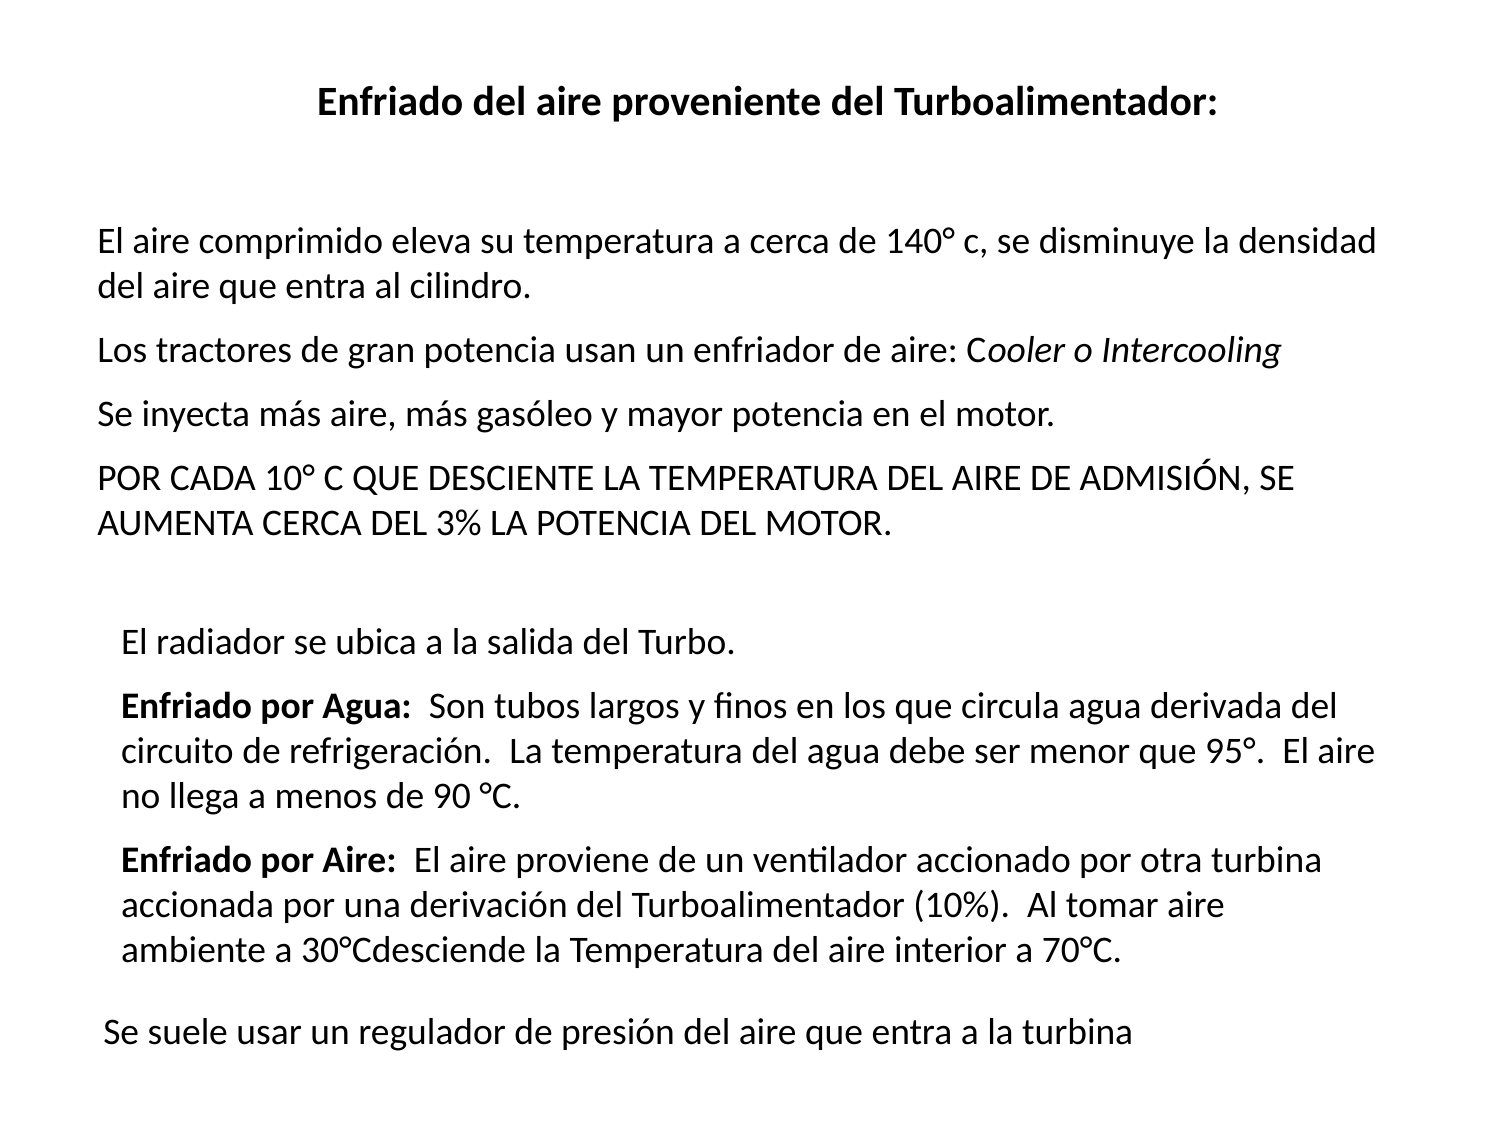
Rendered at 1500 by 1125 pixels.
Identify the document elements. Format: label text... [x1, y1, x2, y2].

text_box Se suele usar un regulador de presión del aire que entra a la turbina [88, 999, 1365, 1060]
text_box El aire comprimido eleva su temperatura a cerca de 140° c, se disminuye la densidad del aire que entra al cilindro. Los tractores de gran potencia usan un enfriador de aire: Cooler o Intercooling Se inyecta más aire, más gasóleo y mayor potencia en el motor. POR CADA 10° C QUE DESCIENTE LA TEMPERATURA DEL AIRE DE ADMISIÓN, SE AUMENTA CERCA DEL 3% LA POTENCIA DEL MOTOR. [82, 209, 1418, 551]
text_box Enfriado del aire proveniente del Turboalimentador: [218, 66, 1318, 132]
text_box El radiador se ubica a la salida del Turbo. Enfriado por Agua: Son tubos largos y finos en los que circula agua derivada del circuito de refrigeración. La temperatura del agua debe ser menor que 95°. El aire no llega a menos de 90 °C. Enfriado por Aire: El aire proviene de un ventilador accionado por otra turbina accionada por una derivación del Turboalimentador (10%). Al tomar aire ambiente a 30°Cdesciende la Temperatura del aire interior a 70°C. [106, 609, 1394, 977]
